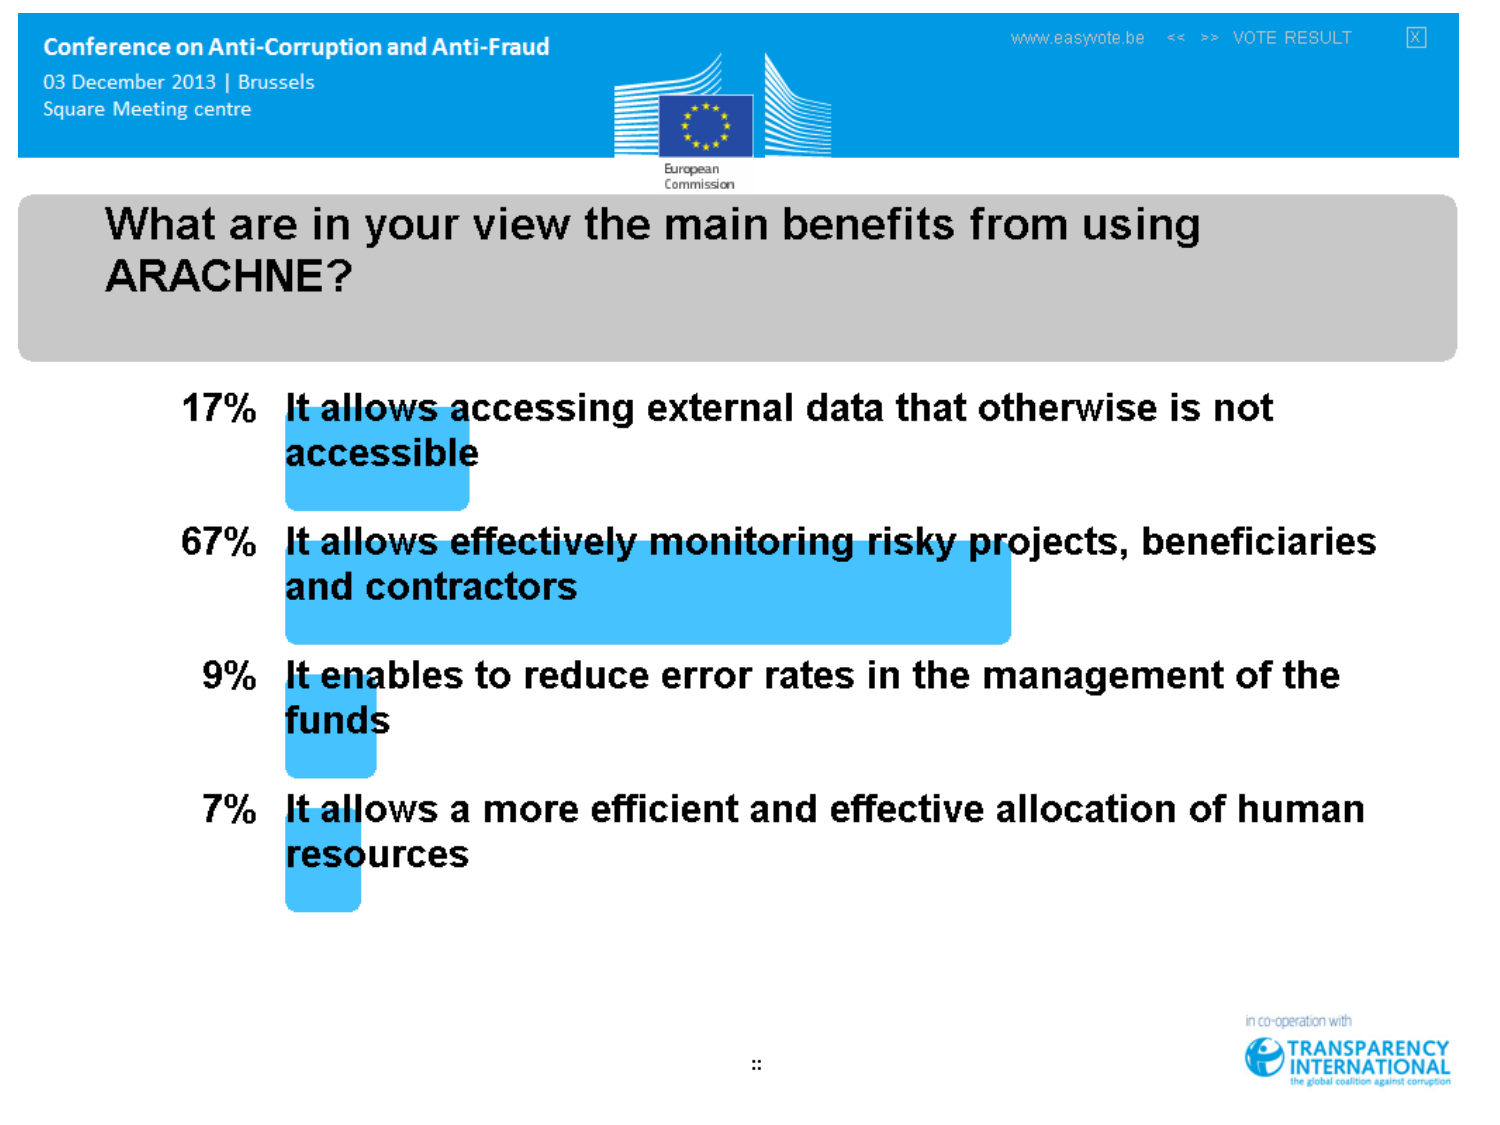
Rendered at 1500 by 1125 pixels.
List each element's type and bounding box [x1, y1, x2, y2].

picture [265, 79, 272, 88]
picture [1407, 27, 1426, 48]
picture [1127, 32, 1131, 43]
picture [120, 43, 131, 55]
picture [114, 102, 124, 115]
picture [124, 102, 152, 115]
picture [765, 143, 830, 153]
picture [490, 37, 549, 55]
picture [205, 106, 214, 114]
picture [239, 75, 261, 88]
picture [178, 106, 187, 119]
picture [765, 121, 795, 136]
picture [208, 75, 214, 83]
picture [120, 74, 145, 88]
picture [89, 106, 94, 115]
picture [242, 106, 251, 114]
picture [148, 43, 157, 55]
picture [227, 40, 248, 55]
picture [184, 75, 193, 88]
picture [765, 55, 818, 133]
picture [167, 106, 176, 115]
picture [209, 39, 224, 55]
picture [18, 62, 1459, 1095]
picture [765, 129, 825, 143]
picture [96, 43, 107, 55]
picture [148, 79, 164, 88]
picture [134, 43, 145, 55]
picture [73, 75, 89, 88]
picture [290, 74, 303, 88]
picture [89, 79, 100, 87]
picture [432, 39, 478, 55]
picture [356, 43, 382, 55]
picture [765, 137, 804, 147]
picture [44, 75, 54, 88]
picture [159, 43, 171, 55]
picture [177, 43, 203, 55]
picture [1286, 32, 1293, 43]
picture [48, 106, 68, 119]
picture [58, 75, 65, 87]
picture [197, 75, 202, 88]
picture [251, 39, 255, 55]
picture [72, 106, 79, 115]
picture [266, 39, 353, 59]
picture [388, 37, 427, 55]
picture [45, 39, 85, 55]
picture [217, 103, 241, 115]
picture [79, 106, 86, 115]
picture [154, 104, 159, 115]
picture [86, 37, 95, 55]
picture [110, 43, 117, 55]
picture [96, 106, 104, 115]
picture [811, 126, 830, 132]
